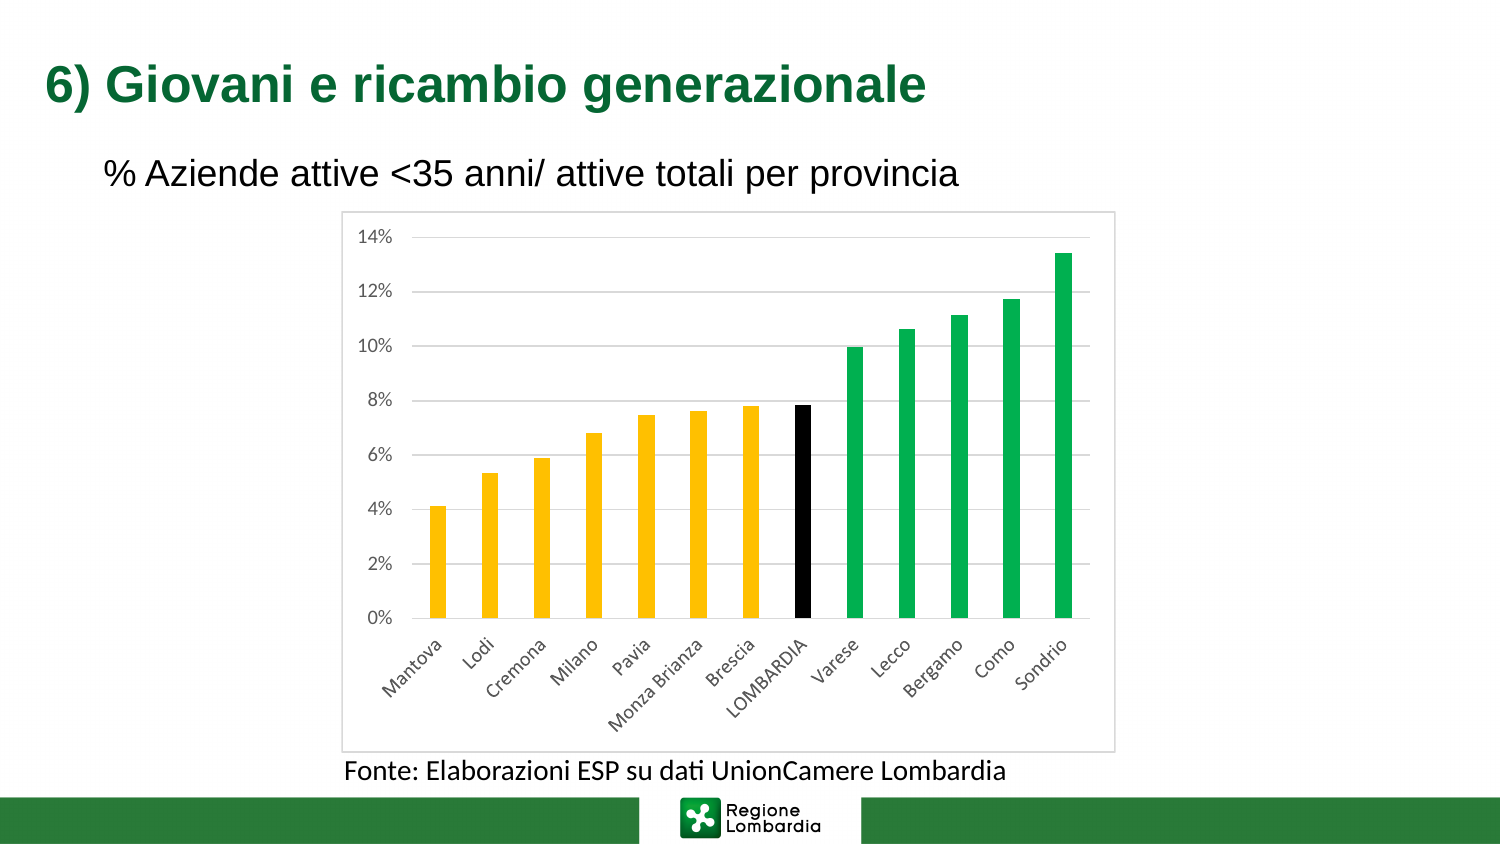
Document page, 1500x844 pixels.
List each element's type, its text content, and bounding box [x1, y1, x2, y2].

picture [0, 0, 1500, 844]
subtitle % Aziende attive <35 anni/ attive totali per provincia [88, 118, 1421, 191]
text_box Fonte: Elaborazioni ESP su dati UnionCamere Lombardia [329, 744, 1034, 794]
title 6) Giovani e ricambio generazionale [30, 11, 1306, 121]
